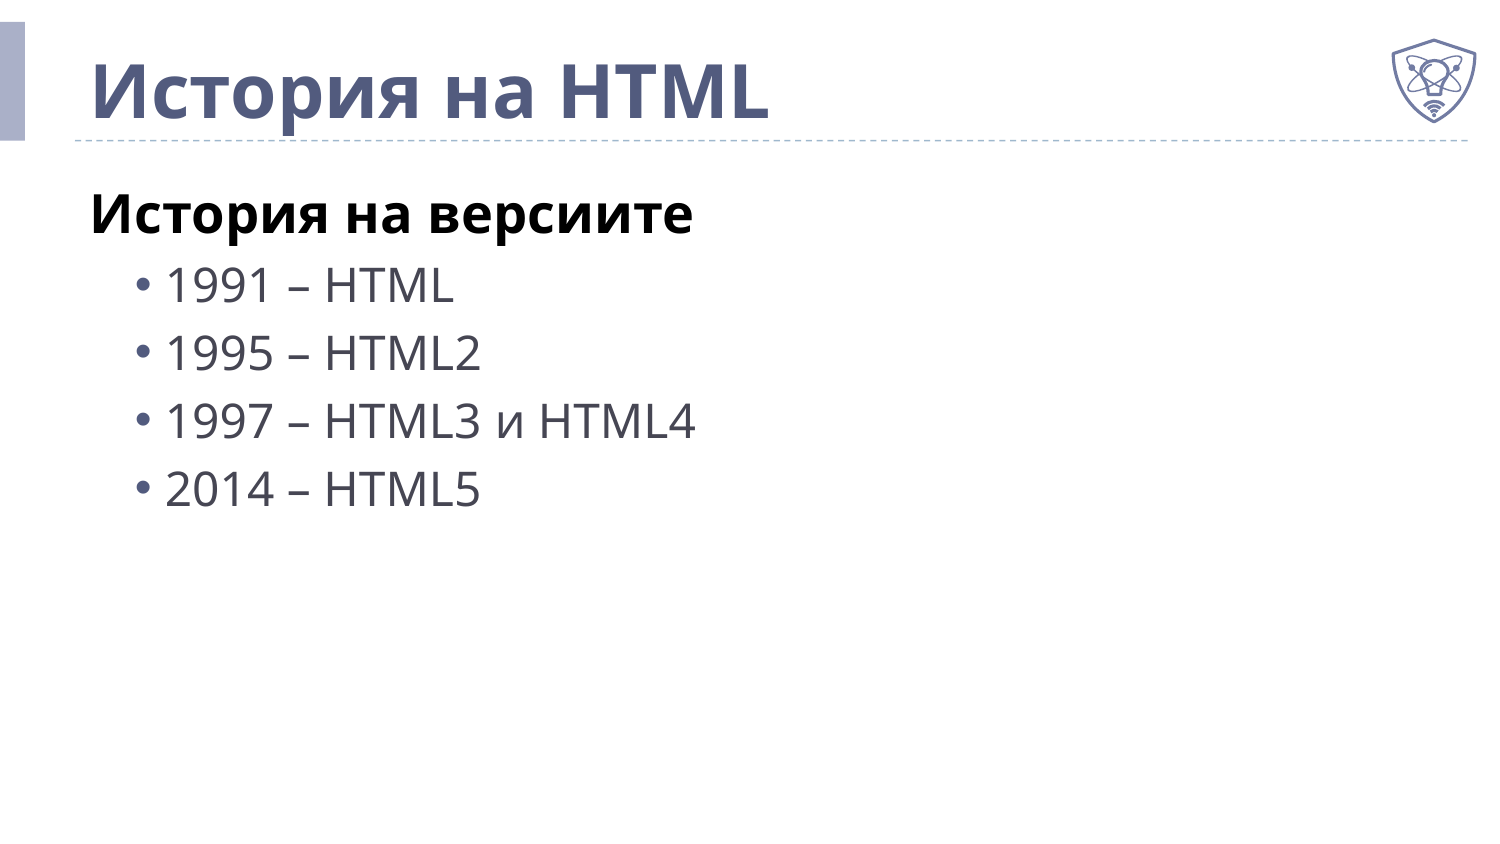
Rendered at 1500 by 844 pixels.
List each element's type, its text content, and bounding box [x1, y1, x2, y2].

title История на HTML [75, 18, 1475, 141]
list История на версиите 1991 – HTML 1995 – HTML2 1997 – HTML3 и HTML4 2014 – HTML5 [75, 171, 1475, 835]
